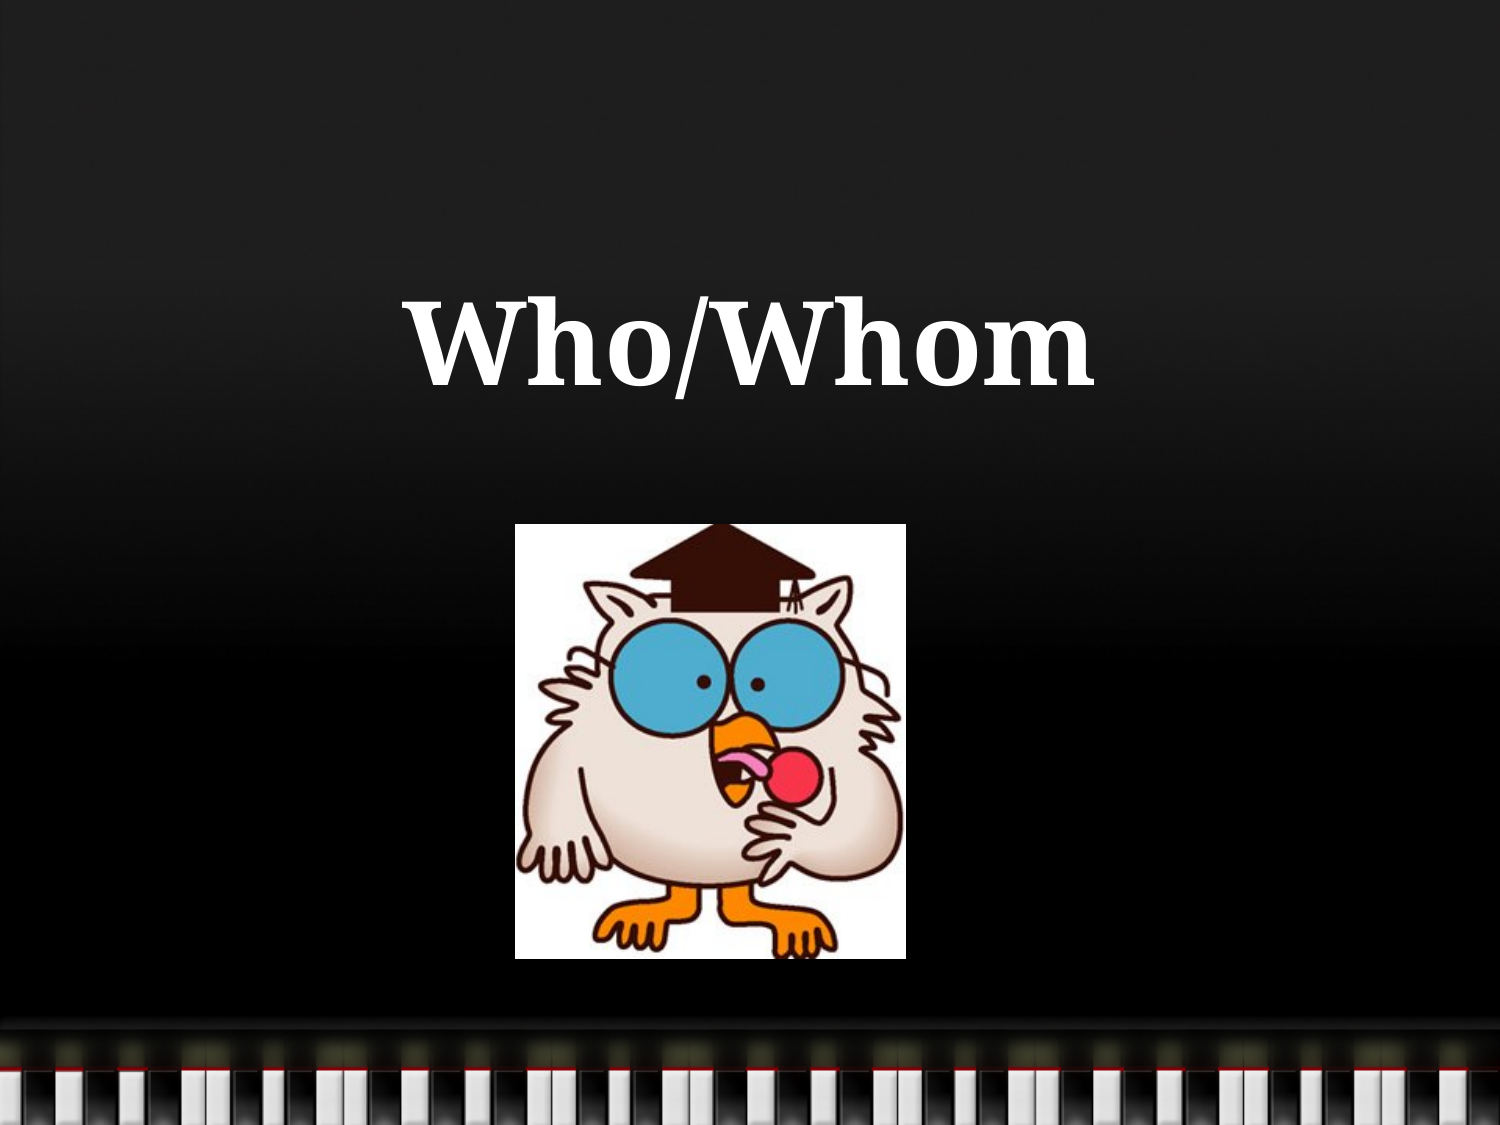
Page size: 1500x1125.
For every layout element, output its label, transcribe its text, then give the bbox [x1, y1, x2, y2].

picture [0, 0, 1500, 1125]
title Who/Whom [75, 65, 1425, 417]
